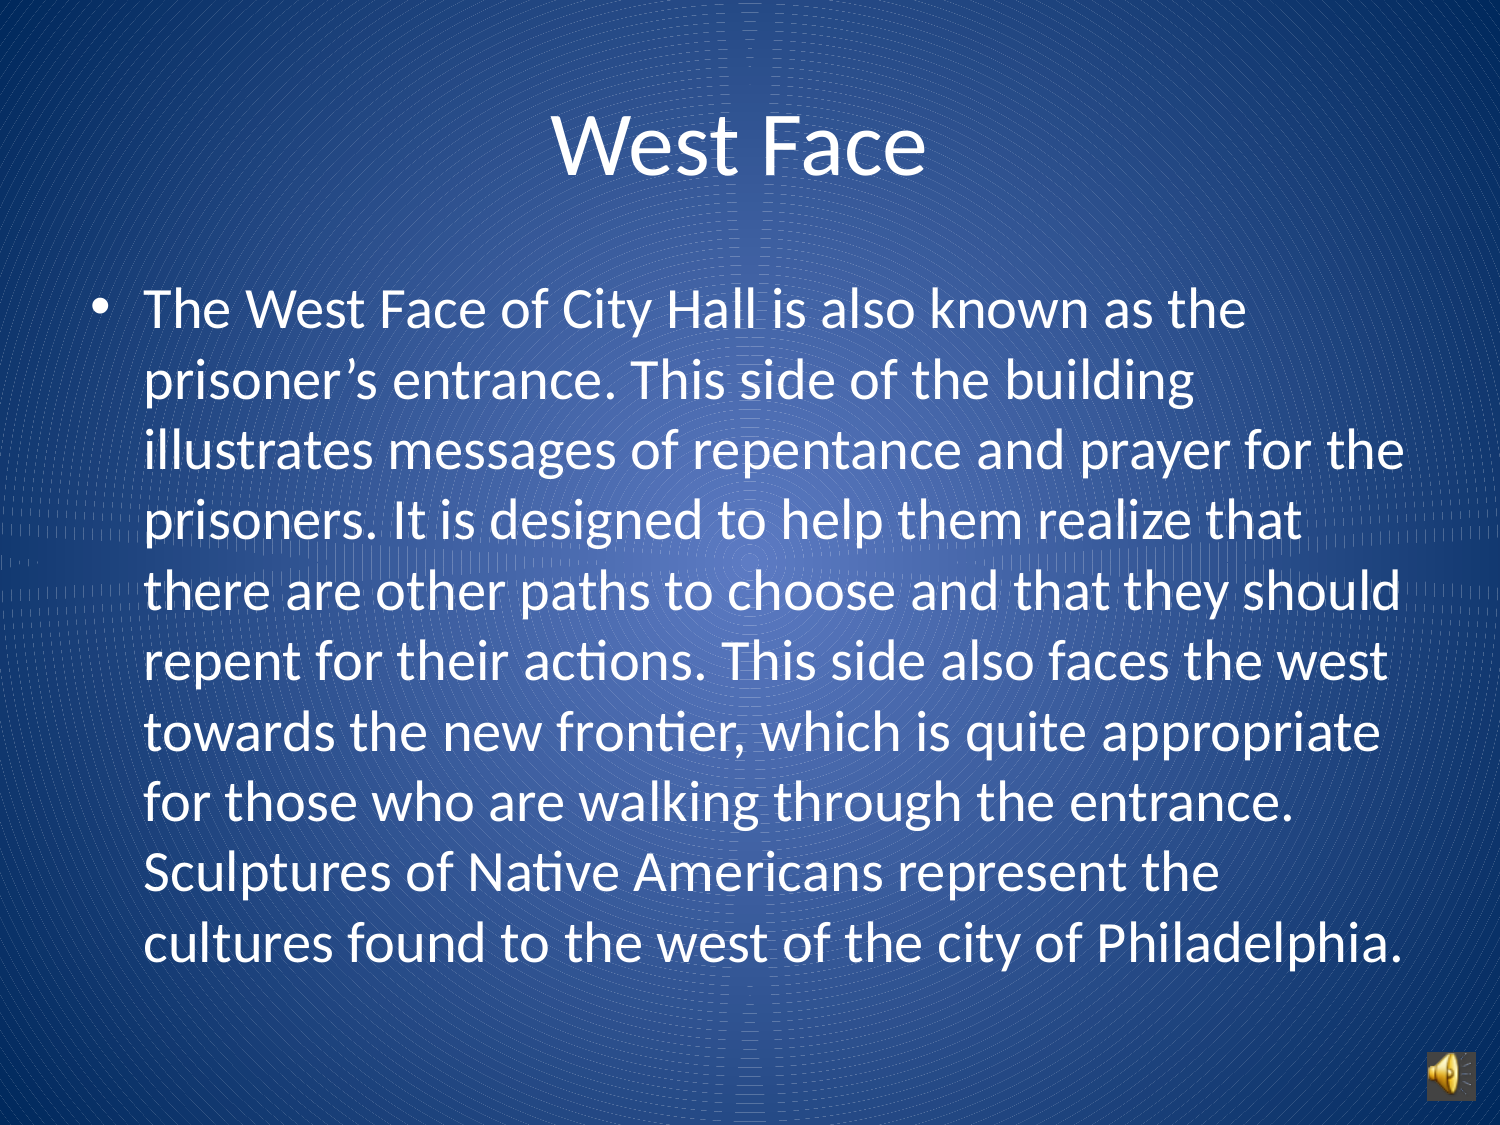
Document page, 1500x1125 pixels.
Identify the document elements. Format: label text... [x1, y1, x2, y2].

list The West Face of City Hall is also known as the prisoner’s entrance. This side of the building illustrates messages of repentance and prayer for the prisoners. It is designed to help them realize that there are other paths to choose and that they should repent for their actions. This side also faces the west towards the new frontier, which is quite appropriate for those who are walking through the entrance. Sculptures of Native Americans represent the cultures found to the west of the city of Philadelphia. [75, 262, 1425, 1005]
picture [1426, 1051, 1477, 1102]
title West Face [75, 45, 1425, 233]
